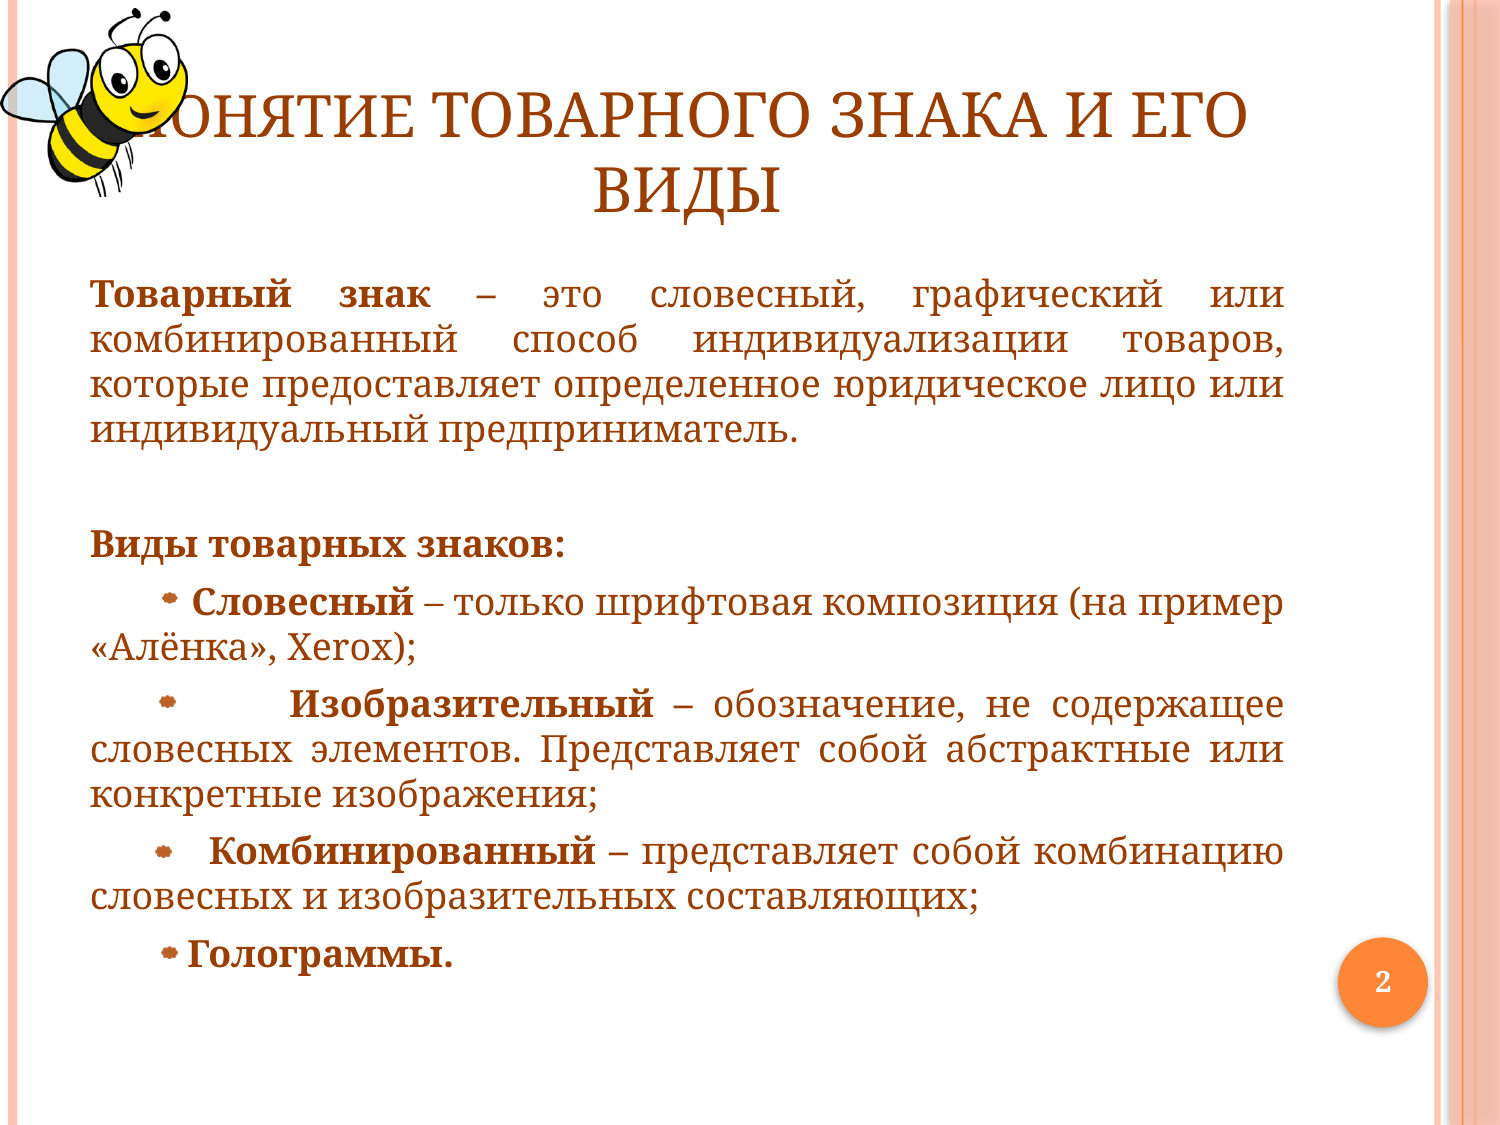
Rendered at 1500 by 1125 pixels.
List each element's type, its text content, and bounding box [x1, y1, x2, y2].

picture [155, 845, 173, 859]
title Понятие товарного знака и его виды [75, 45, 1300, 233]
picture [159, 694, 177, 708]
list Товарный знак – это словесный, графический или комбинированный способ индивидуализации товаров, которые предоставляет определенное юридическое лицо или индивидуальный предприниматель. Виды товарных знаков: Словесный – только шрифтовая композиция (на пример «Алёнка», Xerox); Изобразительный – обозначение, не содержащее словесных элементов. Представляет собой абстрактные или конкретные изображения; Комбинированный – представляет собой комбинацию словесных и изобразительных составляющих; Голограммы. [75, 262, 1300, 1062]
picture [0, 8, 189, 197]
slide_number 2 [1333, 940, 1434, 1027]
picture [161, 945, 179, 959]
text_box [161, 592, 178, 604]
